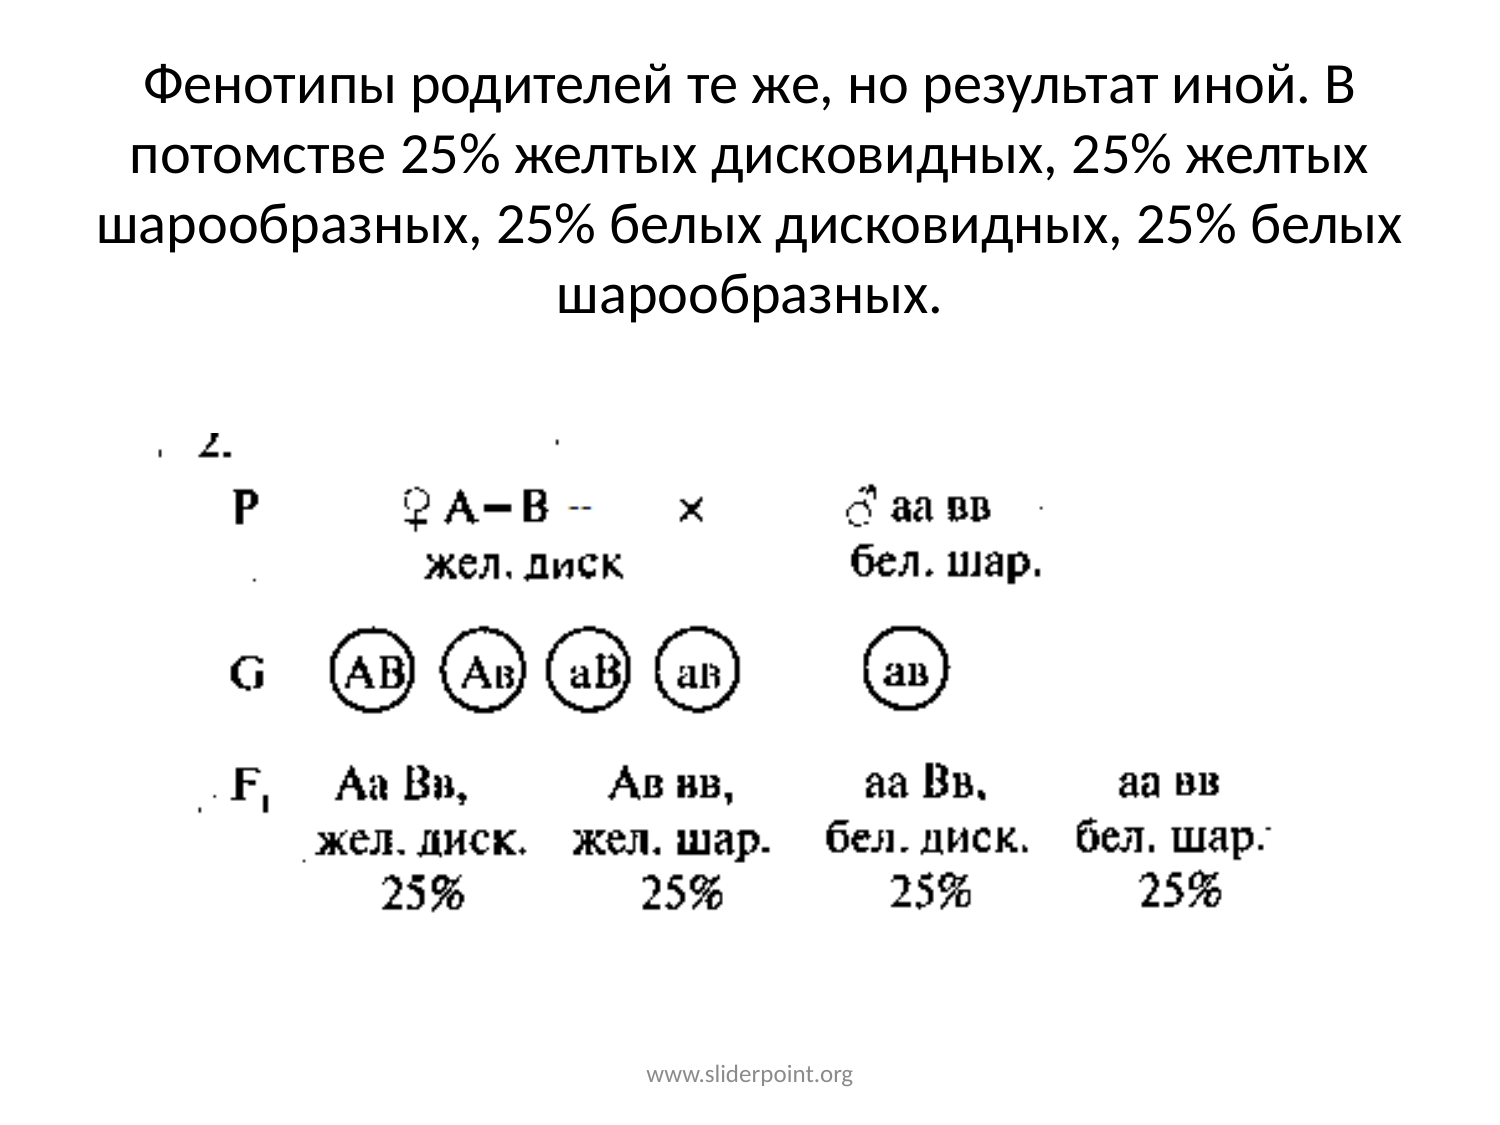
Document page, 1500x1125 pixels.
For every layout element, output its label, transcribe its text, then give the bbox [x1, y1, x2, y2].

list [105, 433, 1336, 950]
footer www.sliderpoint.org [512, 1042, 988, 1103]
title Фенотипы родителей те же, но результат иной. В потомстве 25% желтых дисковидных, 25% желтых шарообразных, 25% белых дисковидных, 25% белых шарообразных. [75, 45, 1425, 375]
